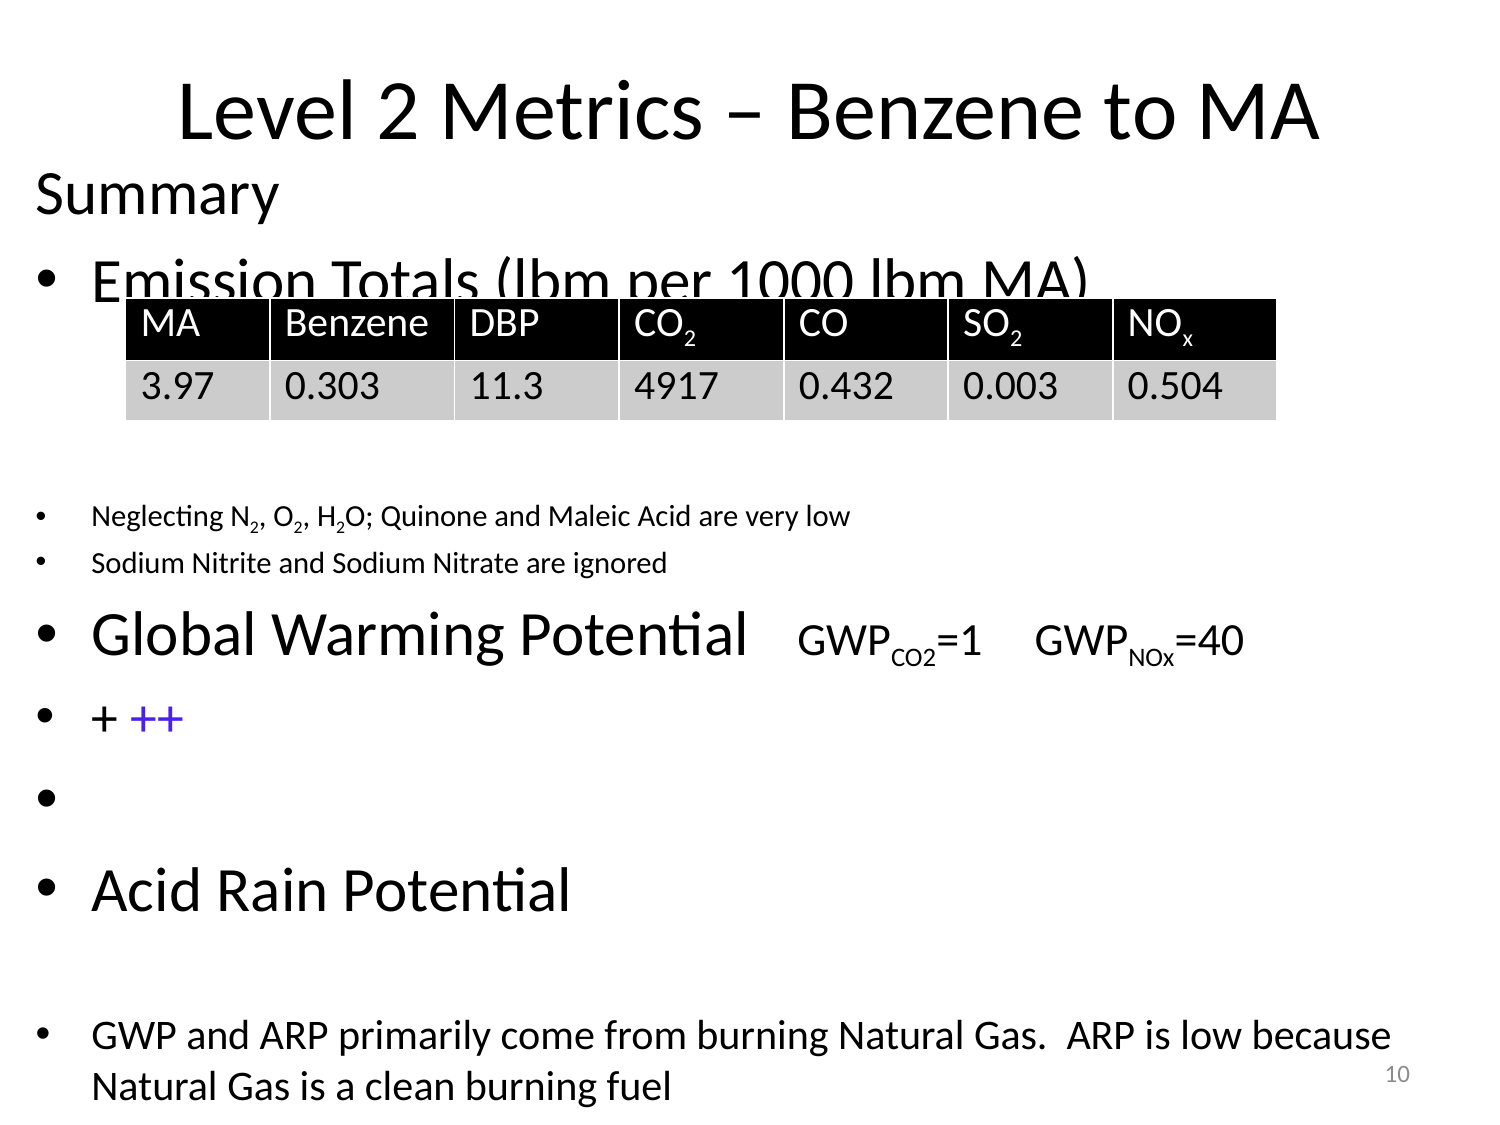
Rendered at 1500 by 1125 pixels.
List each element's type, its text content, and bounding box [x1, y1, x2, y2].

table_cell 0.504 [1114, 361, 1276, 420]
table_header Benzene [271, 299, 454, 360]
table_header DBP [455, 299, 618, 360]
table_header SO2 [949, 299, 1112, 360]
table_cell 0.432 [785, 361, 947, 420]
table_cell 3.97 [126, 361, 269, 420]
table_cell 0.303 [271, 361, 454, 420]
table_header NOx [1114, 299, 1276, 360]
table_cell 11.3 [455, 361, 618, 420]
table_header CO [785, 299, 947, 360]
table_cell 0.003 [949, 361, 1112, 420]
table_header CO2 [620, 299, 783, 360]
title Level 2 Metrics – Benzene to MA [75, 45, 1425, 165]
table_header MA [126, 299, 269, 360]
slide_number 10 [1074, 1042, 1425, 1103]
table_cell 4917 [620, 361, 783, 420]
